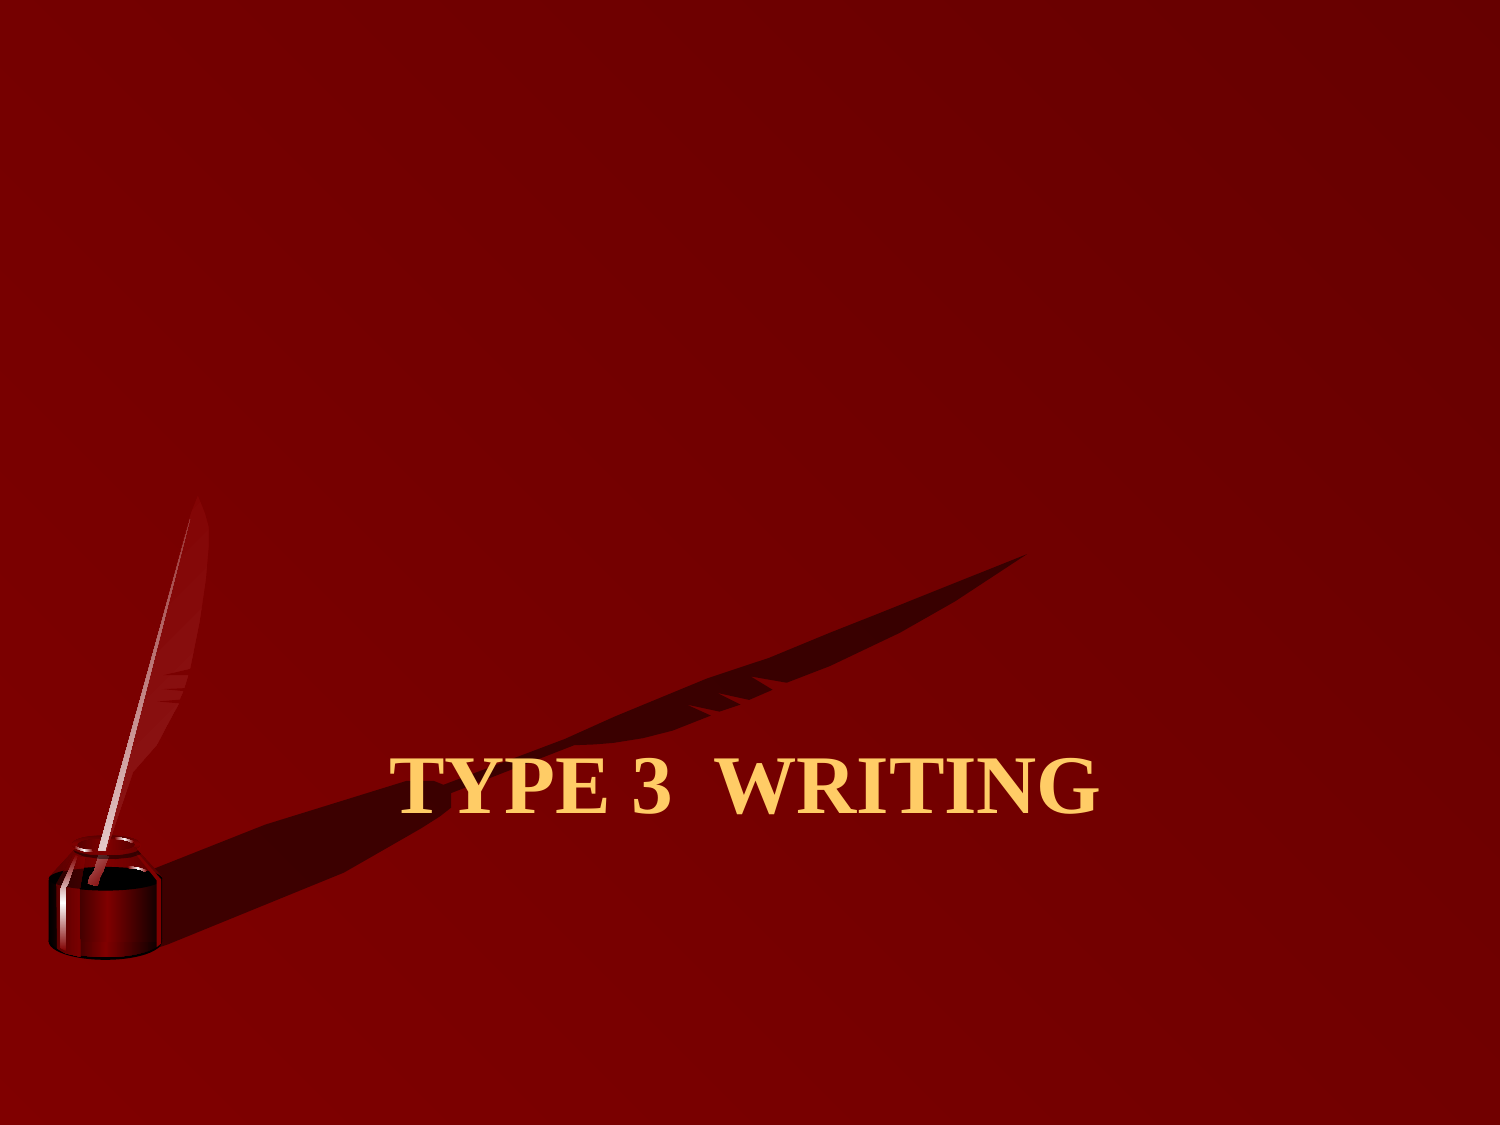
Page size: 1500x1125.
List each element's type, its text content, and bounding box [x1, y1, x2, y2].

title Type 3 Writing [118, 722, 1394, 947]
